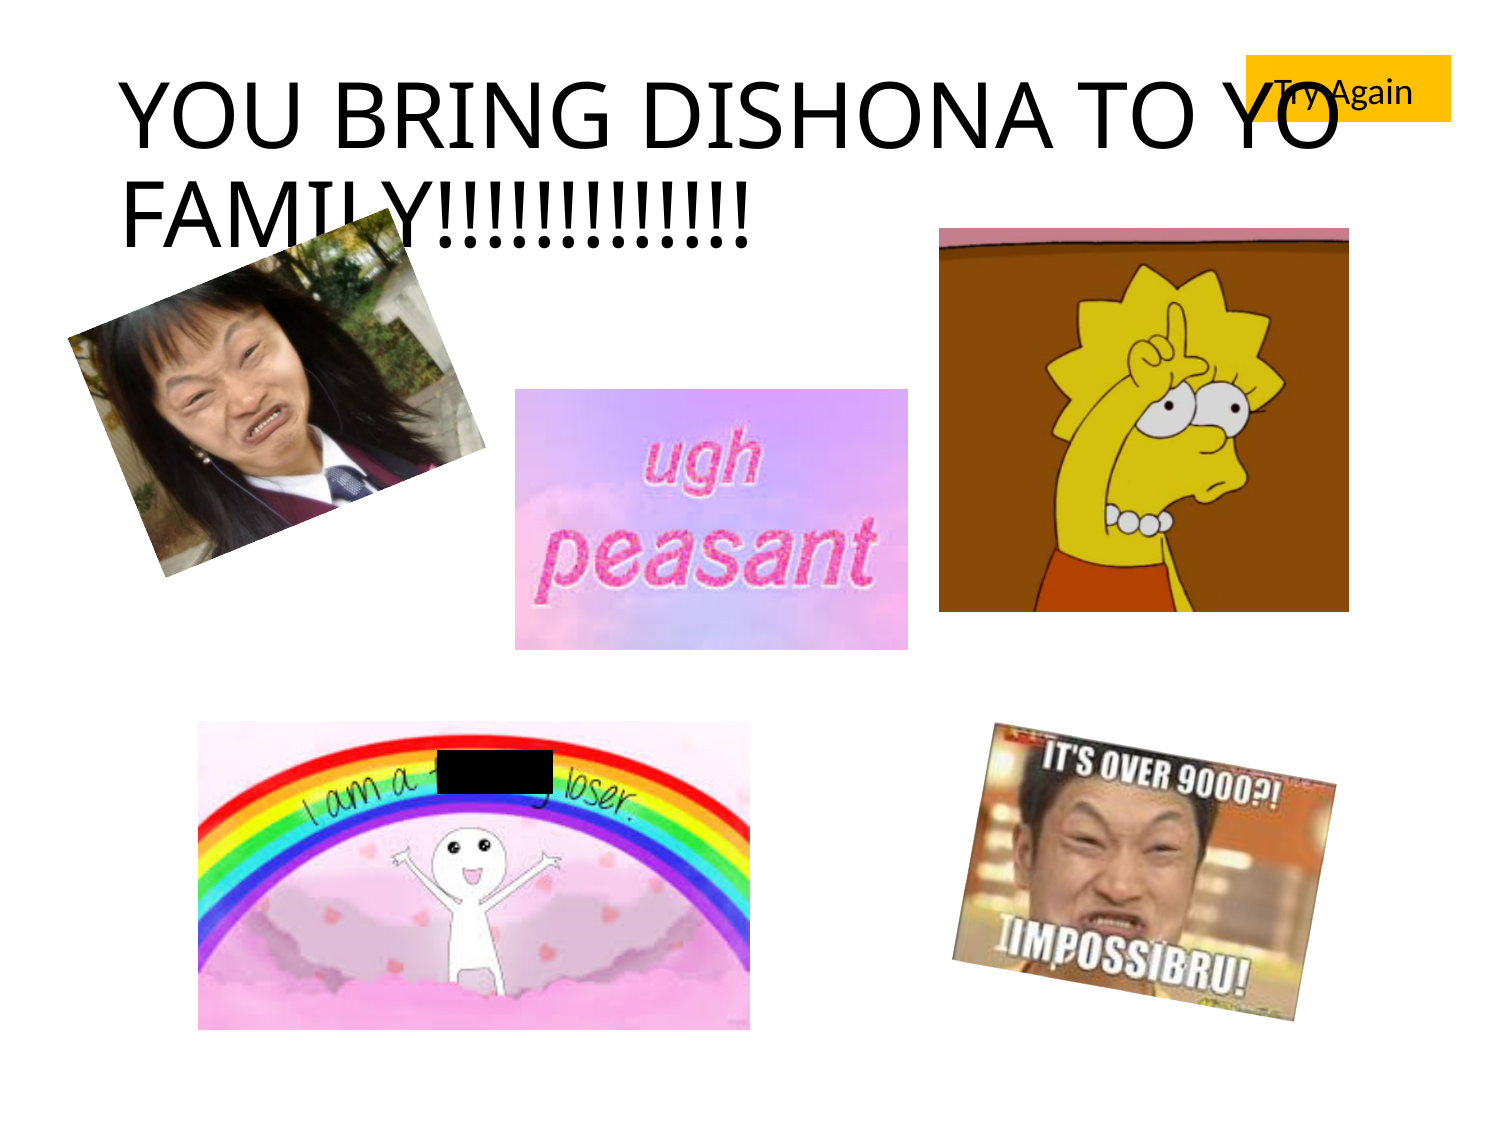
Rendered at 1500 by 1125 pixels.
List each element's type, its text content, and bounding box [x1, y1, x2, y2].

picture [198, 721, 750, 1030]
picture [953, 723, 1336, 1021]
picture [68, 208, 485, 577]
text_box Try Again [1259, 59, 1433, 120]
picture [939, 228, 1349, 612]
title YOU BRING DISHONA TO YO FAMILY!!!!!!!!!!!!! [103, 59, 1397, 278]
picture [515, 389, 908, 650]
text_box [1243, 52, 1454, 125]
